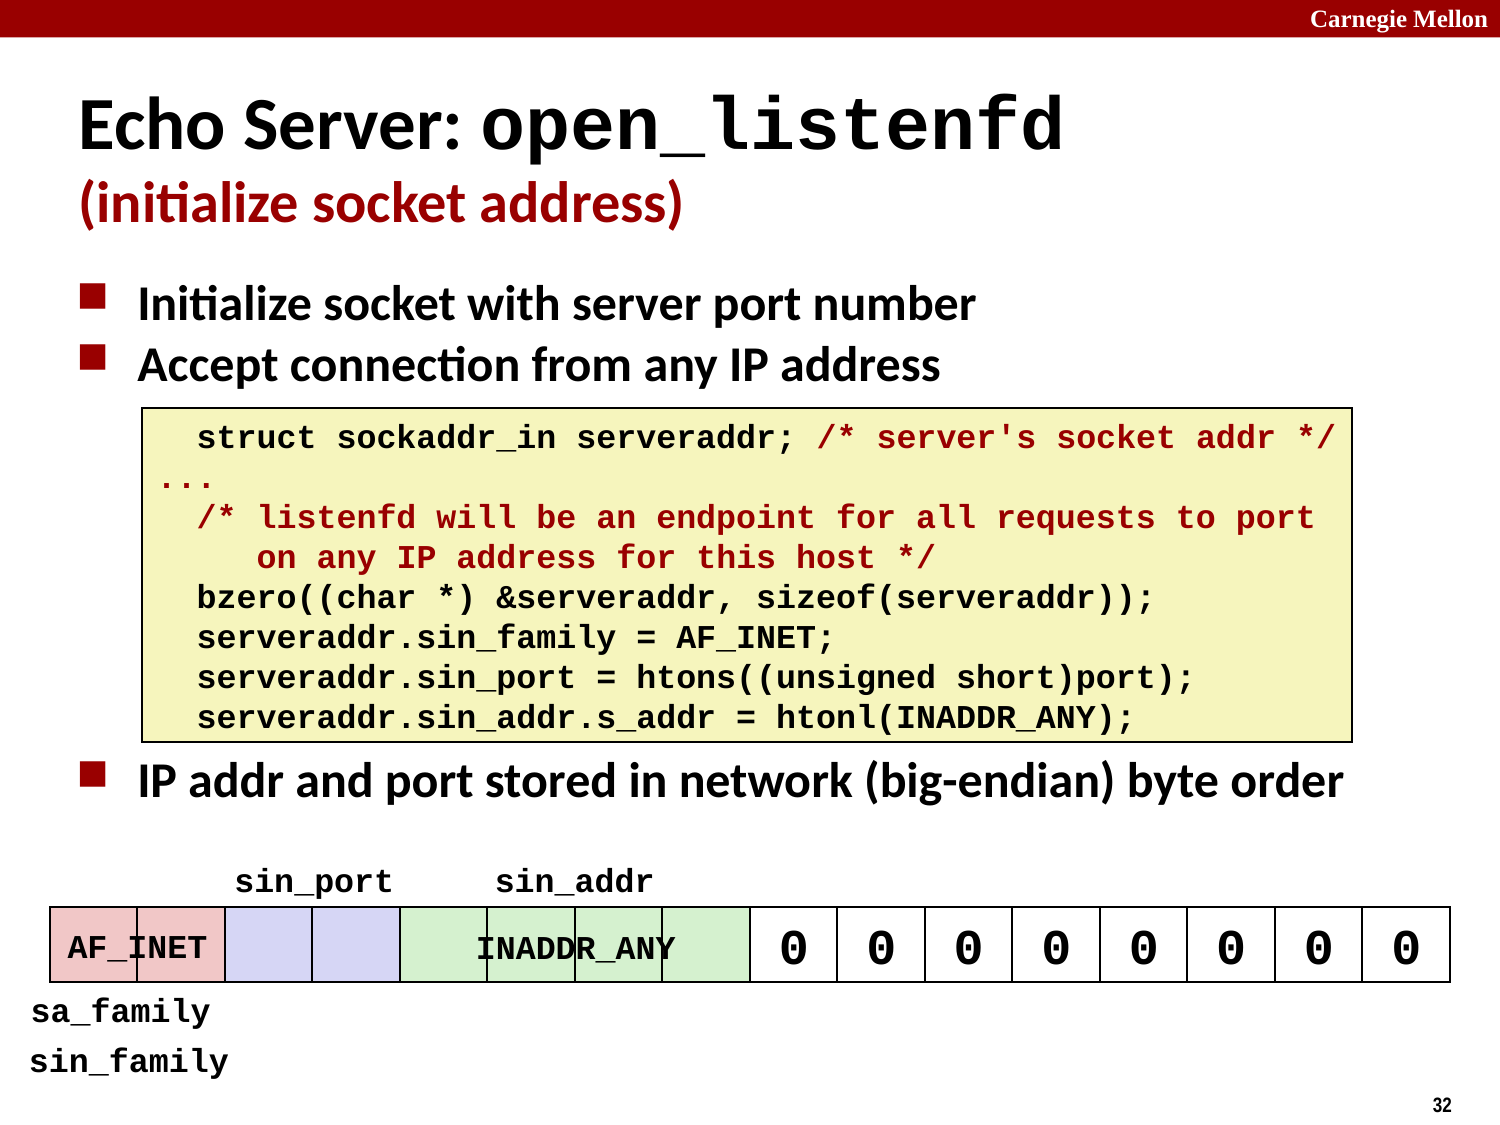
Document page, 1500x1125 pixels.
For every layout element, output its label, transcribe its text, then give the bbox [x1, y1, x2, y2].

text_box sin_port [219, 852, 410, 907]
text_box 0 [1099, 907, 1187, 983]
text_box [224, 907, 312, 983]
text_box 0 [924, 907, 1012, 983]
text_box [49, 907, 137, 982]
text_box [662, 907, 749, 983]
text_box [487, 907, 574, 918]
text_box 0 [1012, 907, 1099, 983]
text_box [137, 907, 224, 982]
text_box [574, 907, 662, 918]
text_box struct sockaddr_in serveraddr; /* server's socket addr */ ... /* listenfd will be an endpoint for all requests to port on any IP address for this host */ bzero((char *) &serveraddr, sizeof(serveraddr)); serveraddr.sin_family = AF_INET; serveraddr.sin_port = htons((unsigned short)port); serveraddr.sin_addr.s_addr = htonl(INADDR_ANY); [141, 407, 1352, 742]
title Echo Server: open_listenfd (initialize socket address) [63, 64, 1351, 245]
text_box 0 [837, 907, 924, 983]
text_box sin_family [13, 1031, 244, 1087]
text_box [399, 907, 487, 983]
text_box 0 [1187, 907, 1274, 983]
text_box sa_family [15, 982, 226, 1031]
text_box 0 [1362, 907, 1450, 983]
text_box sin_addr [480, 851, 670, 907]
text_box [487, 974, 574, 983]
text_box INADDR_ANY [460, 918, 691, 974]
list Initialize socket with server port number Accept connection from any IP address IP addr and port stored in network (big-endian) byte order [65, 271, 1494, 424]
text_box 0 [749, 907, 837, 983]
text_box [574, 974, 662, 983]
text_box AF_INET [52, 917, 223, 973]
text_box 0 [1274, 907, 1362, 983]
text_box [312, 907, 399, 983]
